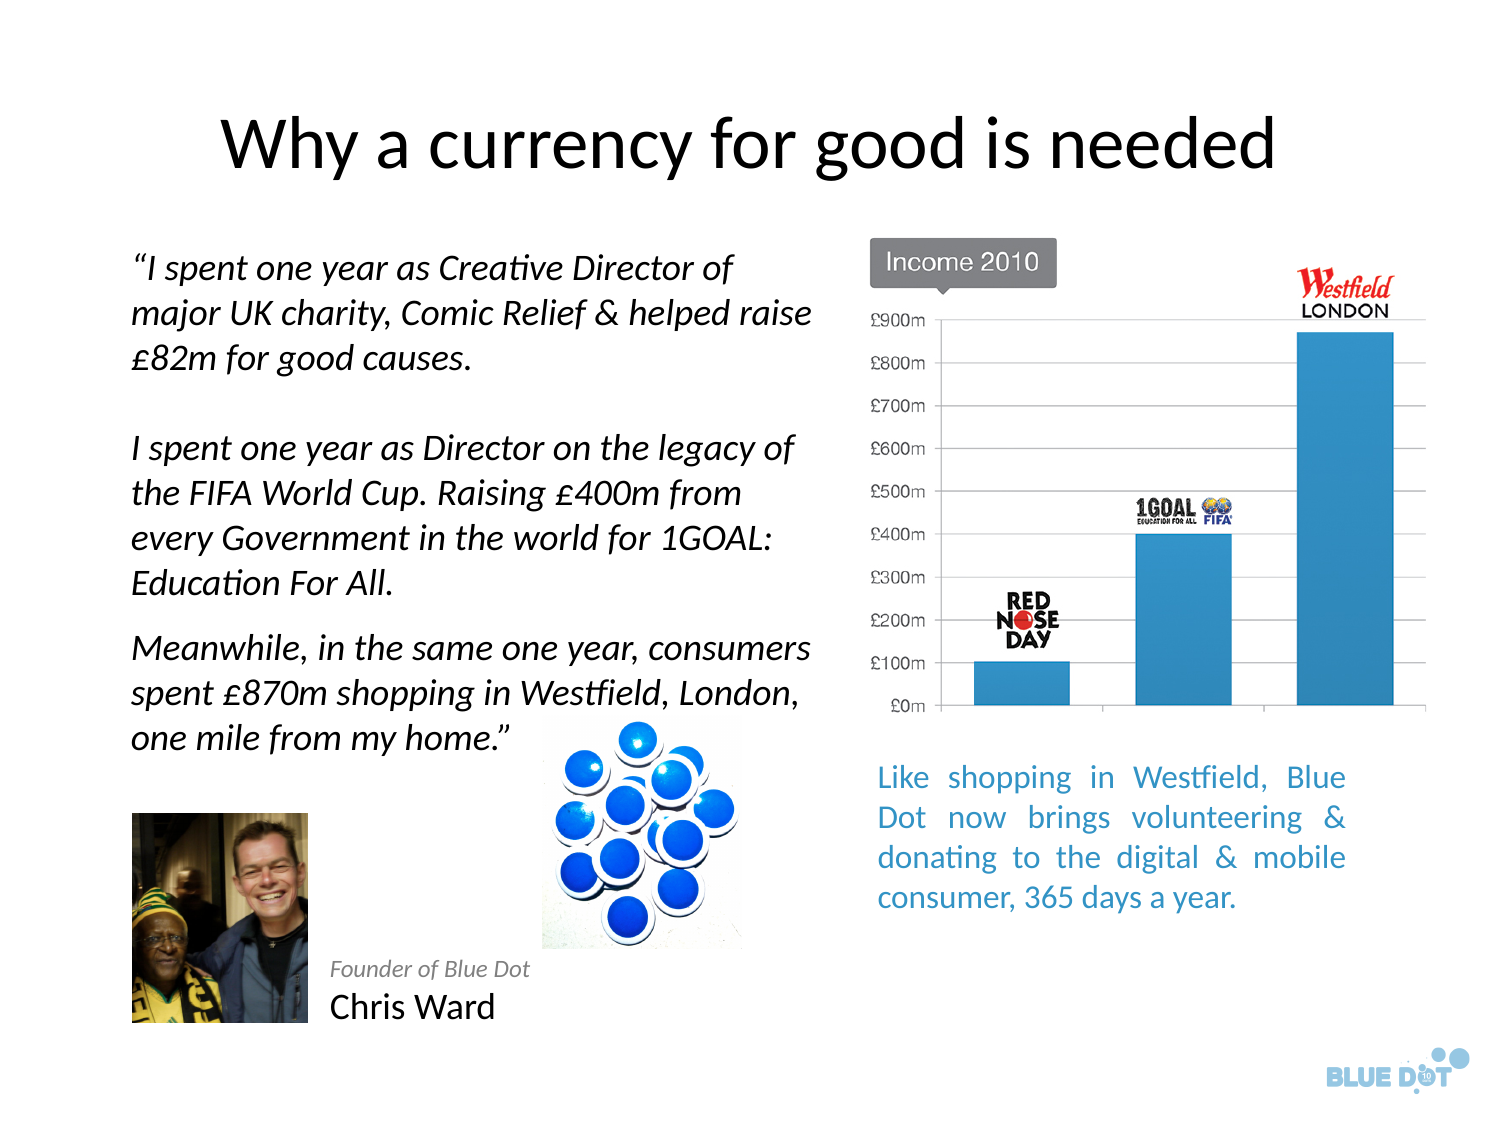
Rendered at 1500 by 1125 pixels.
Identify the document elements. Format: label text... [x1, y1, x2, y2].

picture [862, 232, 1432, 716]
picture [132, 812, 308, 1024]
text_box Founder of Blue Dot Chris Ward [315, 944, 710, 1035]
text_box Like shopping in Westfield, Blue Dot now brings volunteering & donating to the digital & mobile consumer, 365 days a year. [862, 747, 1362, 923]
text_box “I spent one year as Creative Director of major UK charity, Comic Relief & helped raise £82m for good causes. I spent one year as Director on the legacy of the FIFA World Cup. Raising £400m from every Government in the world for 1GOAL: Education For All. Meanwhile, in the same one year, consumers spent £870m shopping in Westfield, London, one mile from my home.” [116, 235, 837, 810]
picture [542, 715, 742, 949]
title Why a currency for good is needed [75, 45, 1425, 233]
